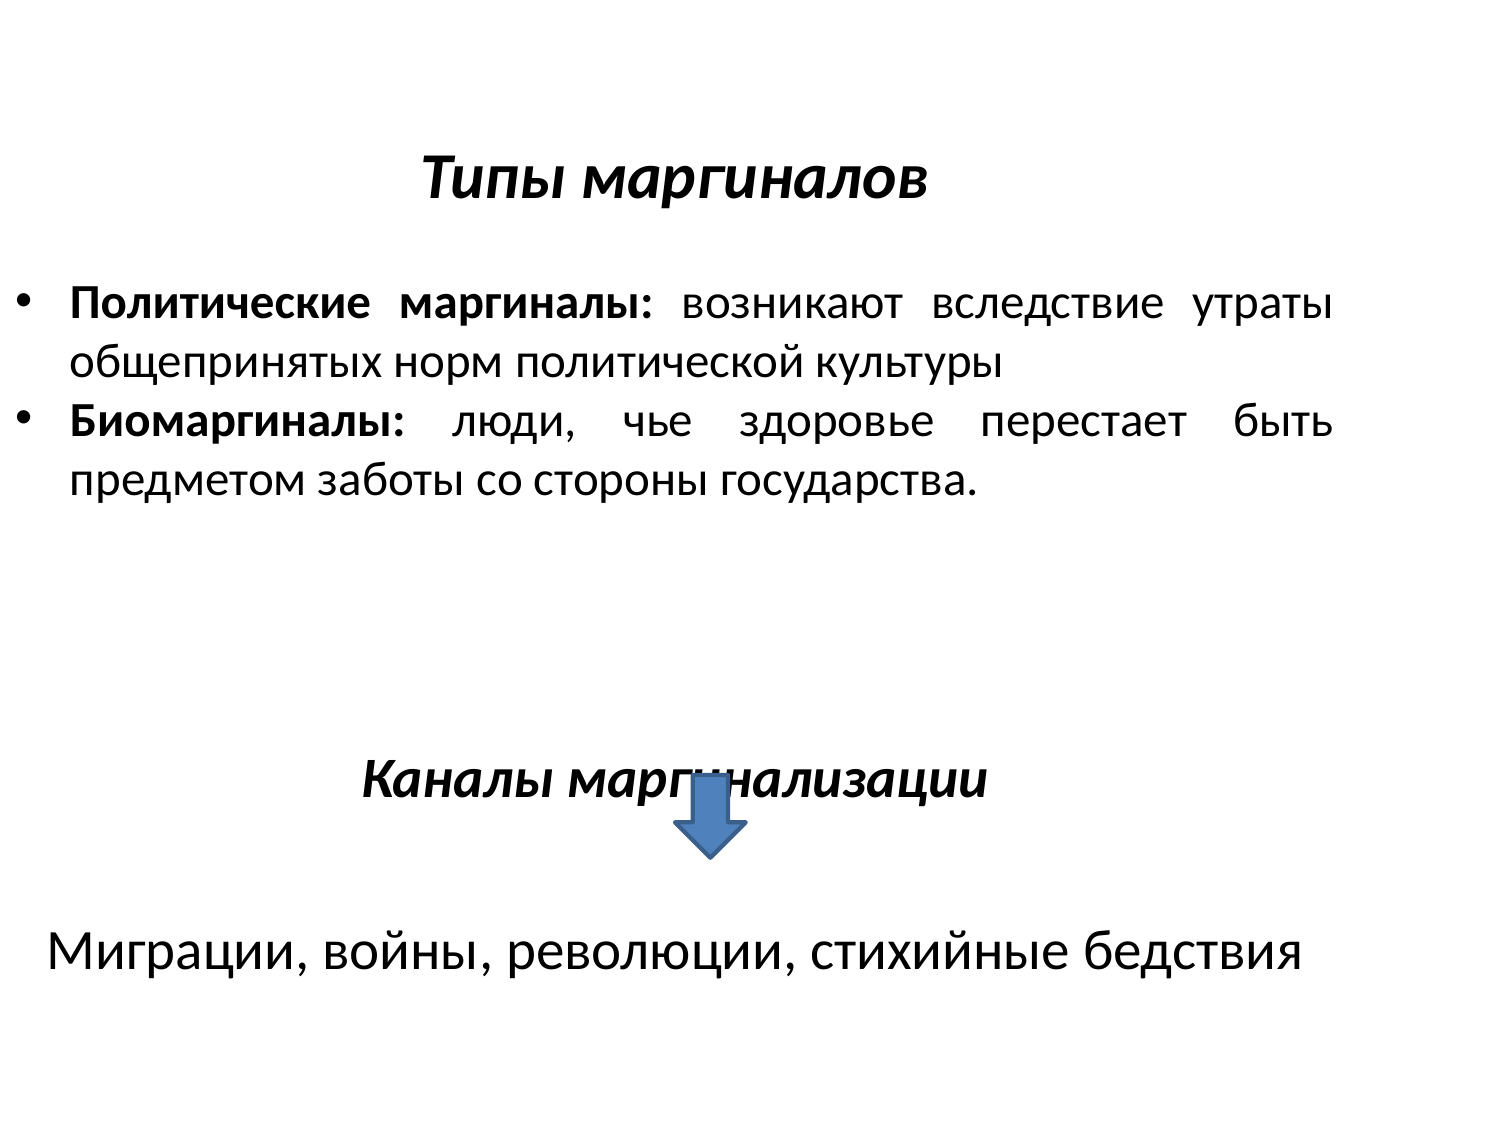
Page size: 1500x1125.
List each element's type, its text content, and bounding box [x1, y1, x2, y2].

list Типы маргиналов Политические маргиналы: возникают вследствие утраты общепринятых норм политической культуры Биомаргиналы: люди, чье здоровье перестает быть предметом заботы со стороны государства. Каналы маргинализации Миграции, войны, революции, стихийные бедствия [0, 66, 1350, 994]
text_box [673, 772, 748, 860]
